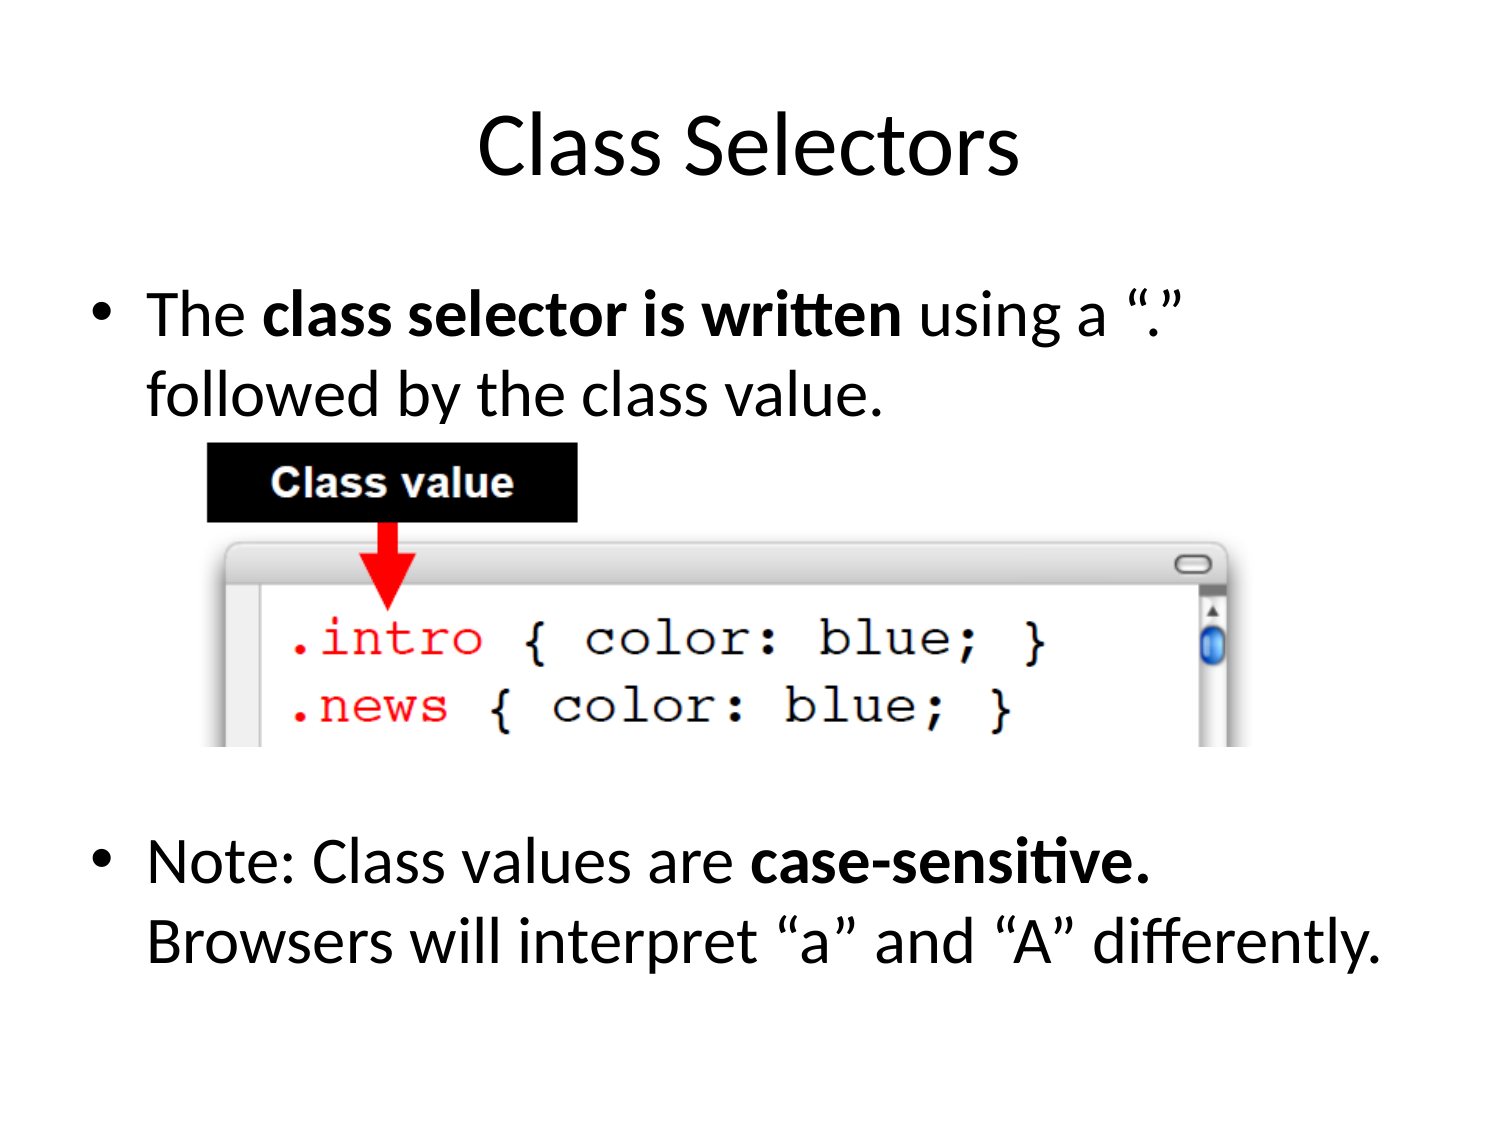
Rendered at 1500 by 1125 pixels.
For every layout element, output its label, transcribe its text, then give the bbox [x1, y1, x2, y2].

picture [187, 424, 1266, 748]
title Class Selectors [75, 45, 1425, 233]
list The class selector is written using a “.” followed by the class value. Note: Class values are case-sensitive. Browsers will interpret “a” and “A” differently. [75, 262, 1425, 1005]
